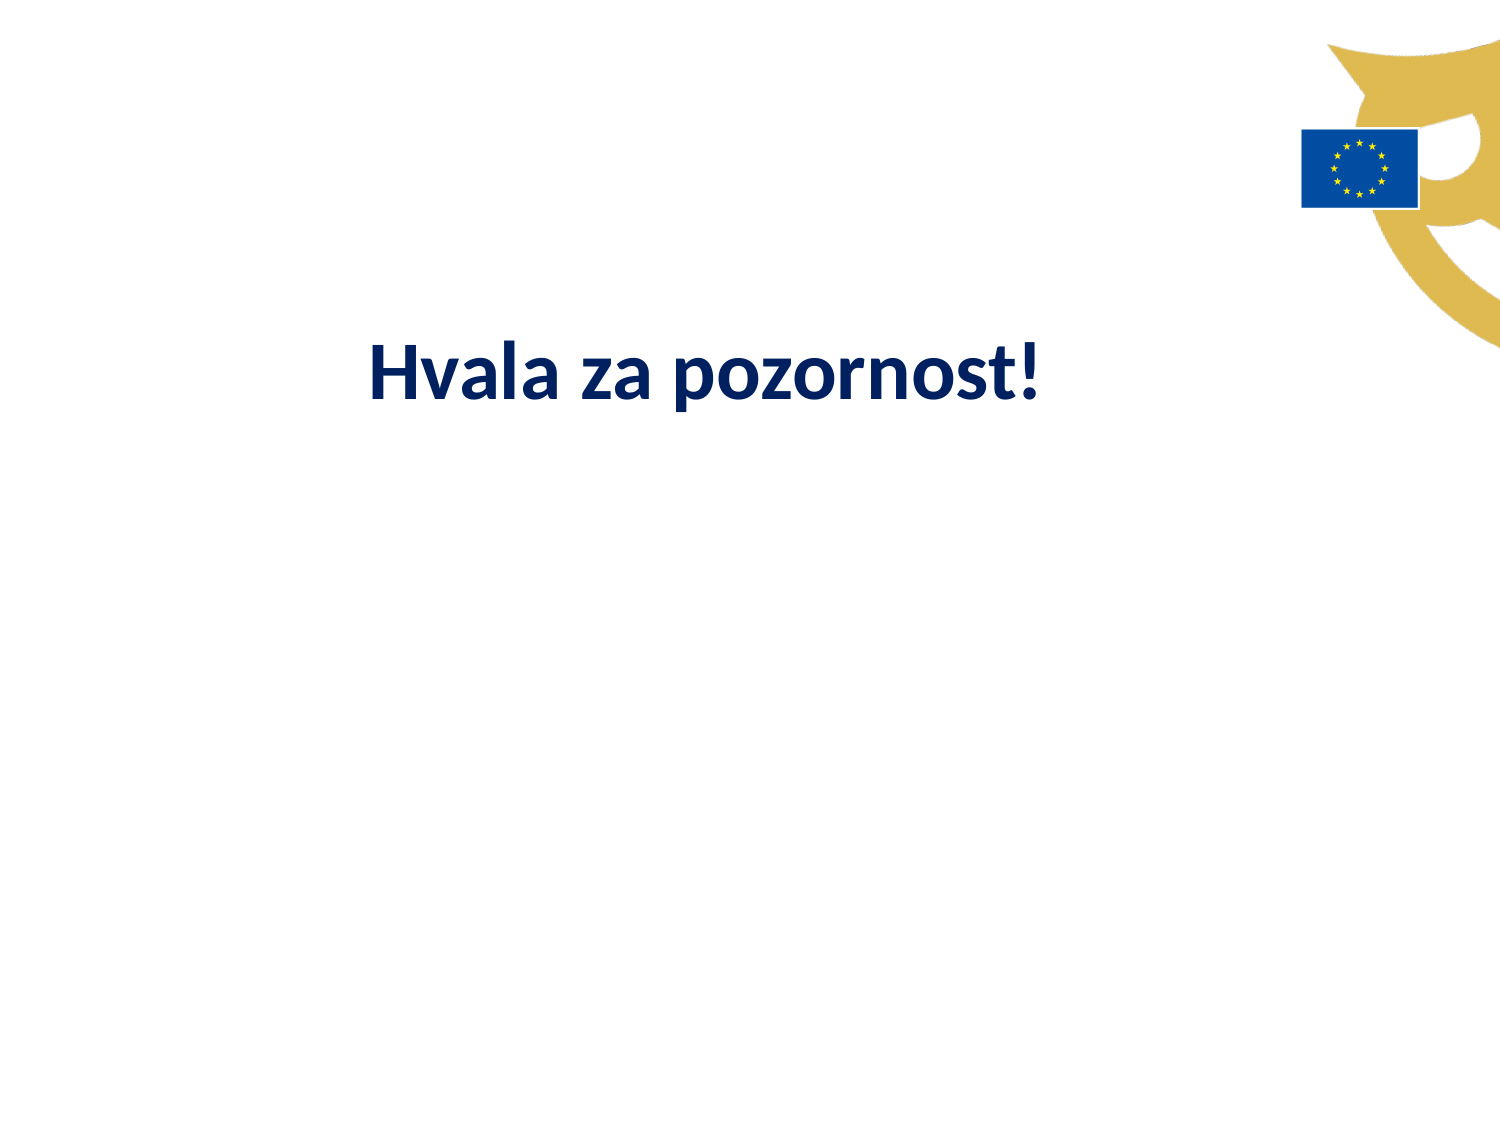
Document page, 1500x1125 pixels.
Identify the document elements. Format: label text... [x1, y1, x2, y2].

text_box Hvala za pozornost! [353, 309, 1473, 424]
picture [1299, 0, 1500, 489]
